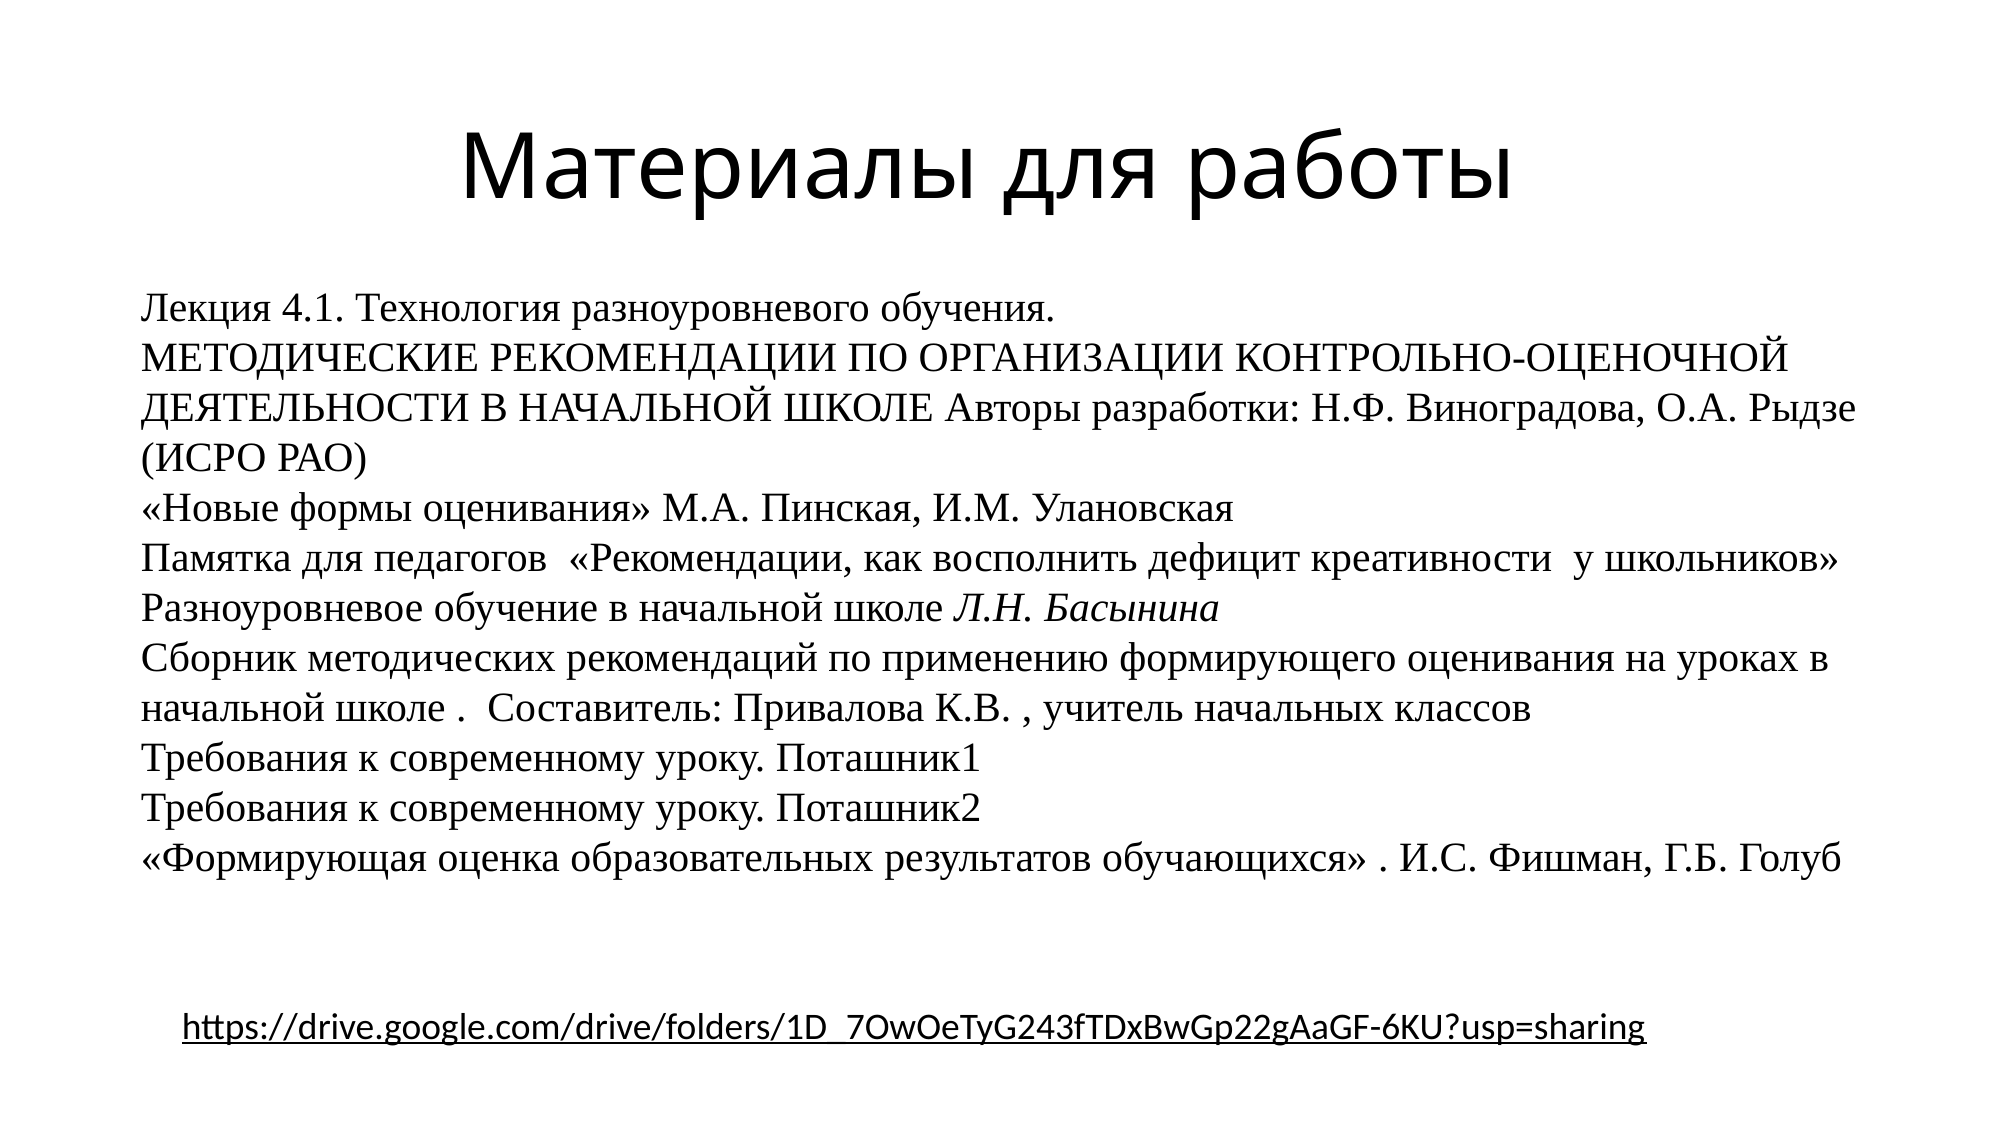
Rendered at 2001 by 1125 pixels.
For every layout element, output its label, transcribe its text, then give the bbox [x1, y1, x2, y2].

text_box Лекция 4.1. Технология разноуровневого обучения. МЕТОДИЧЕСКИЕ РЕКОМЕНДАЦИИ ПО ОРГАНИЗАЦИИ КОНТРОЛЬНО-ОЦЕНОЧНОЙ ДЕЯТЕЛЬНОСТИ В НАЧАЛЬНОЙ ШКОЛЕ Авторы разработки: Н.Ф. Виноградова, О.А. Рыдзе (ИСРО РАО) «Новые формы оценивания» М.А. Пинская, И.М. Улановская Памятка для педагогов «Рекомендации, как восполнить дефицит креативности у школьников» Разноуровневое обучение в начальной школе Л.Н. Басынина Сборник методических рекомендаций по применению формирующего оценивания на уроках в начальной школе . Составитель: Привалова К.В. , учитель начальных классов Требования к современному уроку. Поташник1 Требования к современному уроку. Поташник2 «Формирующая оценка образовательных результатов обучающихся» . И.С. Фишман, Г.Б. Голуб [126, 271, 1930, 1082]
text_box https://drive.google.com/drive/folders/1D_7OwOeTyG243fTDxBwGp22gAaGF-6KU?usp=sharing [167, 994, 1795, 1054]
title Материалы для работы [137, 59, 1863, 271]
